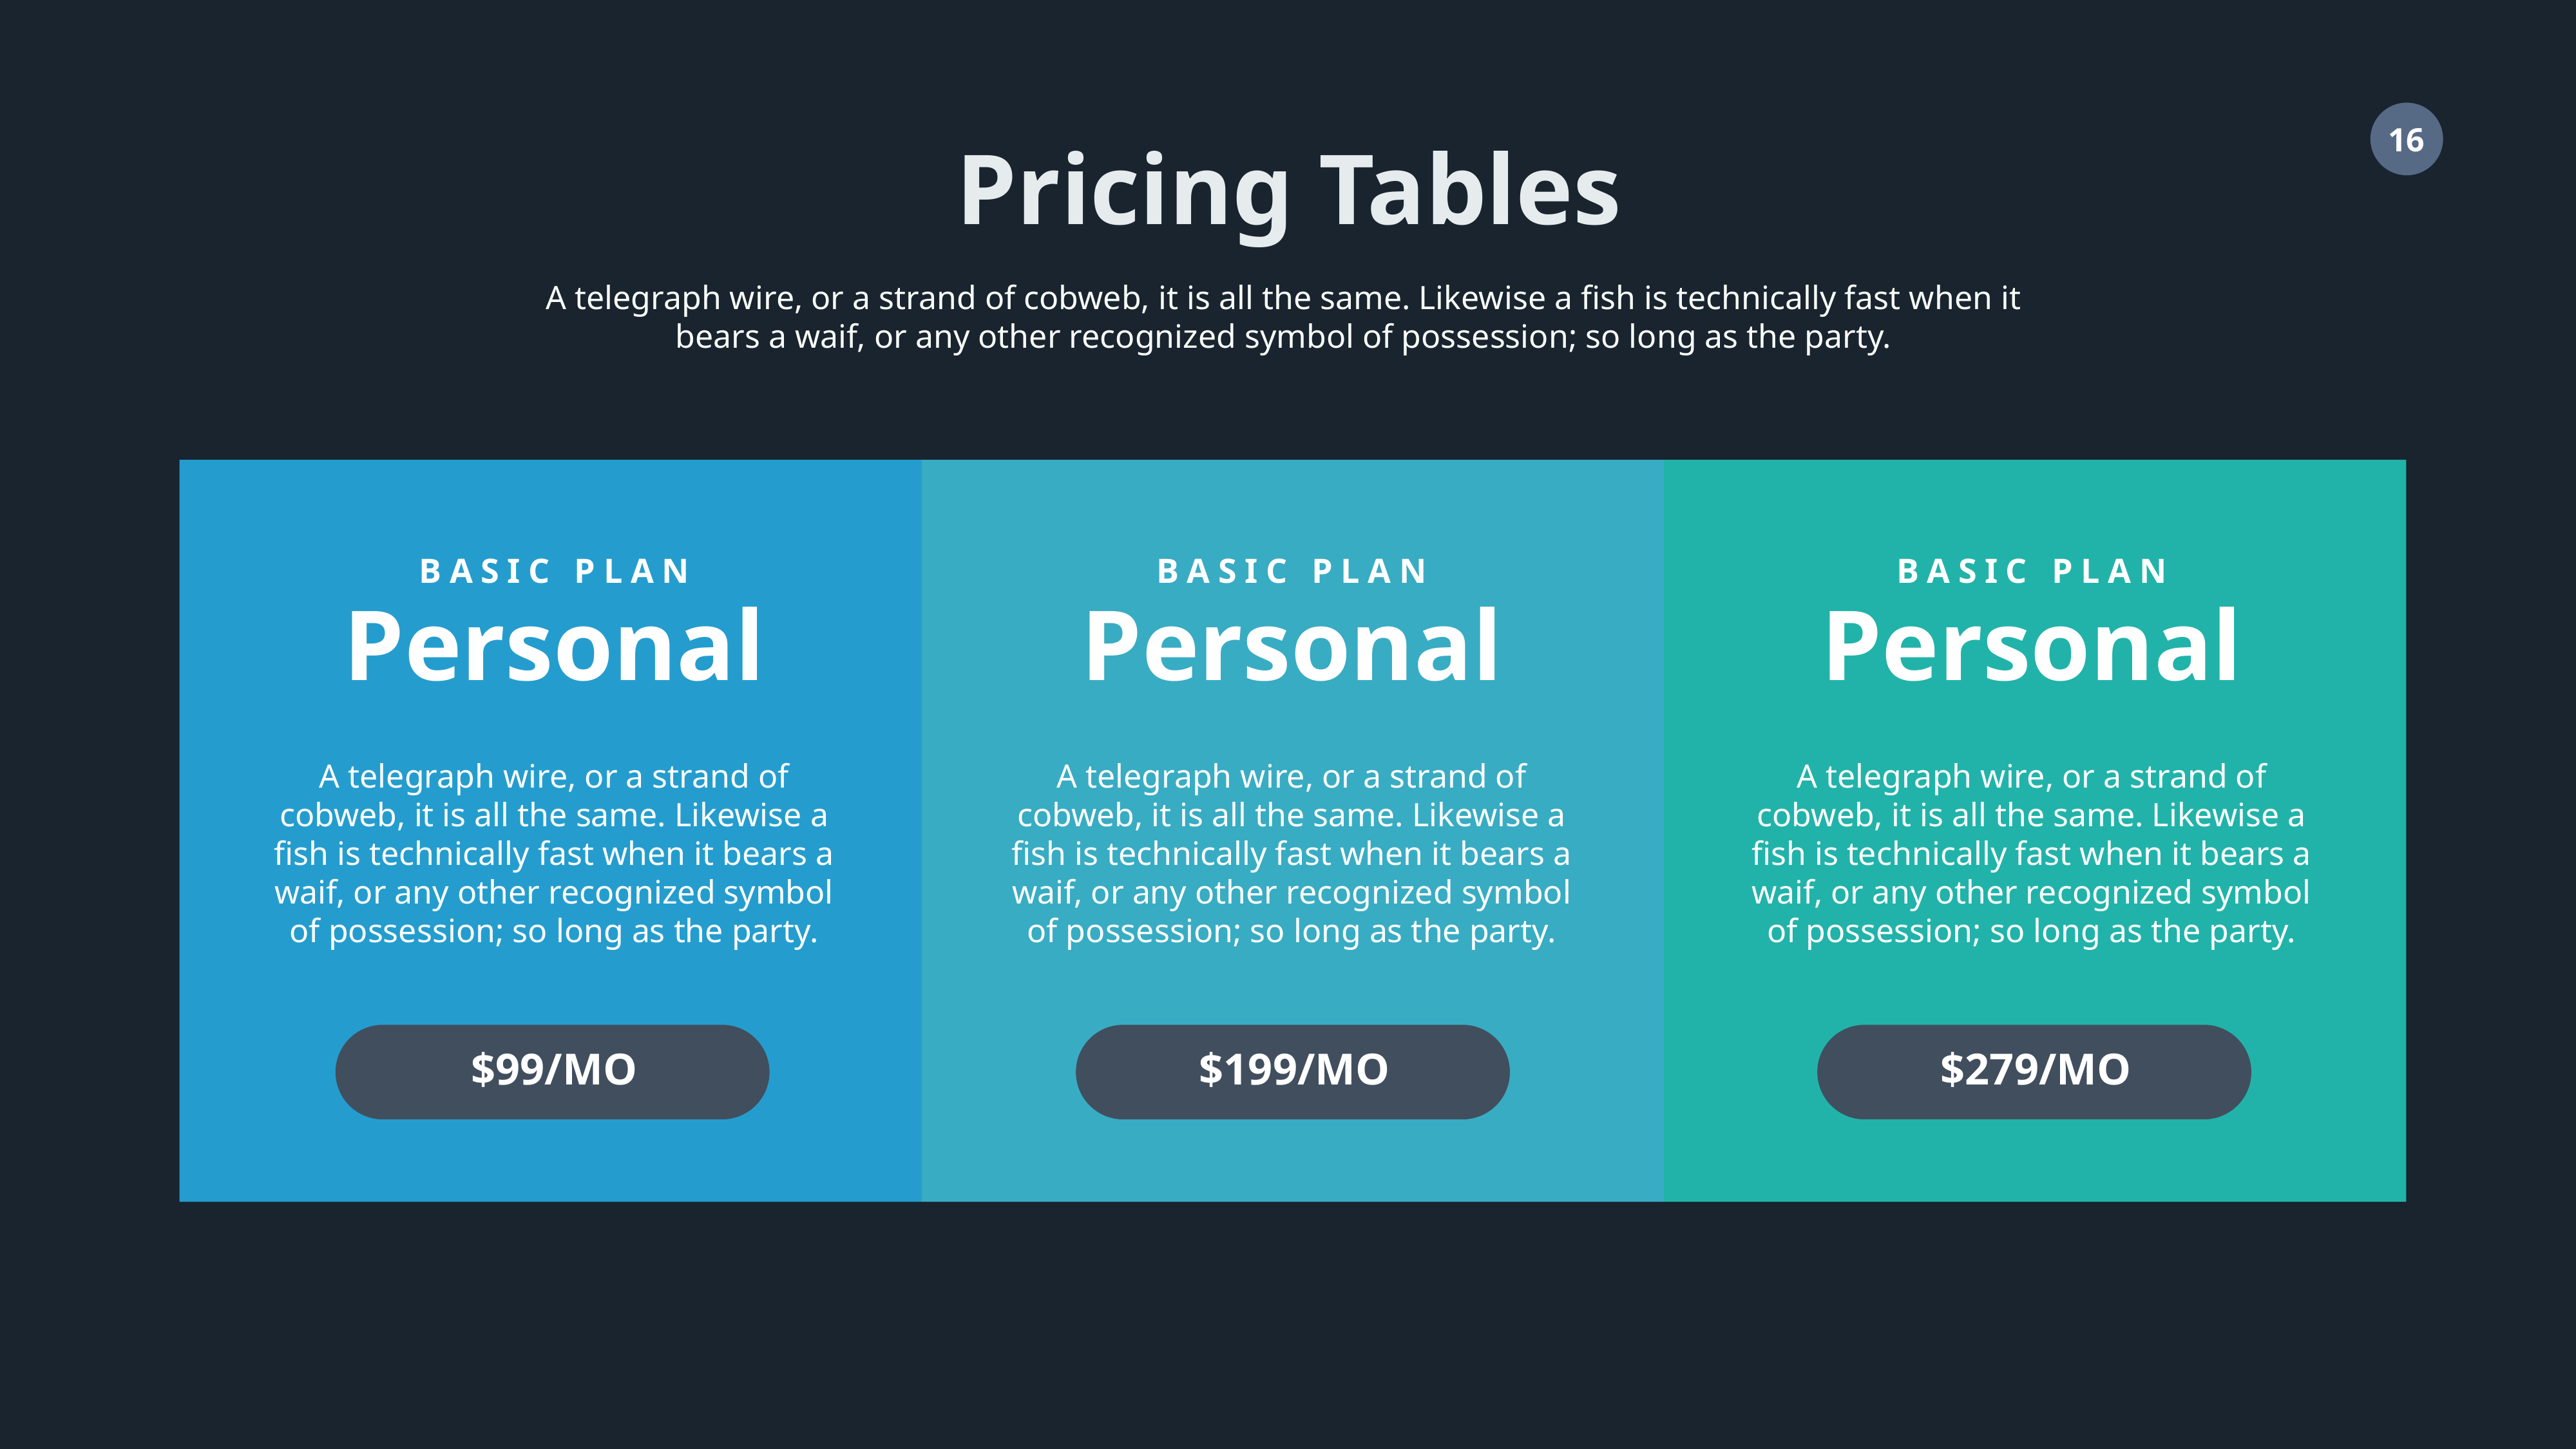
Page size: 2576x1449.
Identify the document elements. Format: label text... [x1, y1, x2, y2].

text_box Pricing Tables [947, 123, 1632, 249]
text_box A telegraph wire, or a strand of cobweb, it is all the same. Likewise a fish is technically fast when it bears a waif, or any other recognized symbol of possession; so long as the party. [999, 751, 1584, 954]
text_box Personal [1072, 579, 1512, 705]
text_box BASIC PLAN [1887, 544, 2177, 595]
text_box BASIC PLAN [1147, 544, 1436, 595]
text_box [1076, 1025, 1510, 1120]
text_box BASIC PLAN [409, 544, 700, 595]
text_box Personal [1811, 579, 2252, 705]
text_box [179, 459, 921, 1202]
text_box A telegraph wire, or a strand of cobweb, it is all the same. Likewise a fish is technically fast when it bears a waif, or any other recognized symbol of possession; so long as the party. [1739, 751, 2324, 954]
text_box [921, 459, 1663, 1202]
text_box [1817, 1025, 2251, 1120]
text_box [1663, 459, 2407, 1202]
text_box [335, 1025, 770, 1120]
text_box A telegraph wire, or a strand of cobweb, it is all the same. Likewise a fish is technically fast when it bears a waif, or any other recognized symbol of possession; so long as the party. [526, 272, 2043, 360]
text_box A telegraph wire, or a strand of cobweb, it is all the same. Likewise a fish is technically fast when it bears a waif, or any other recognized symbol of possession; so long as the party. [262, 751, 847, 954]
text_box Personal [334, 579, 774, 705]
